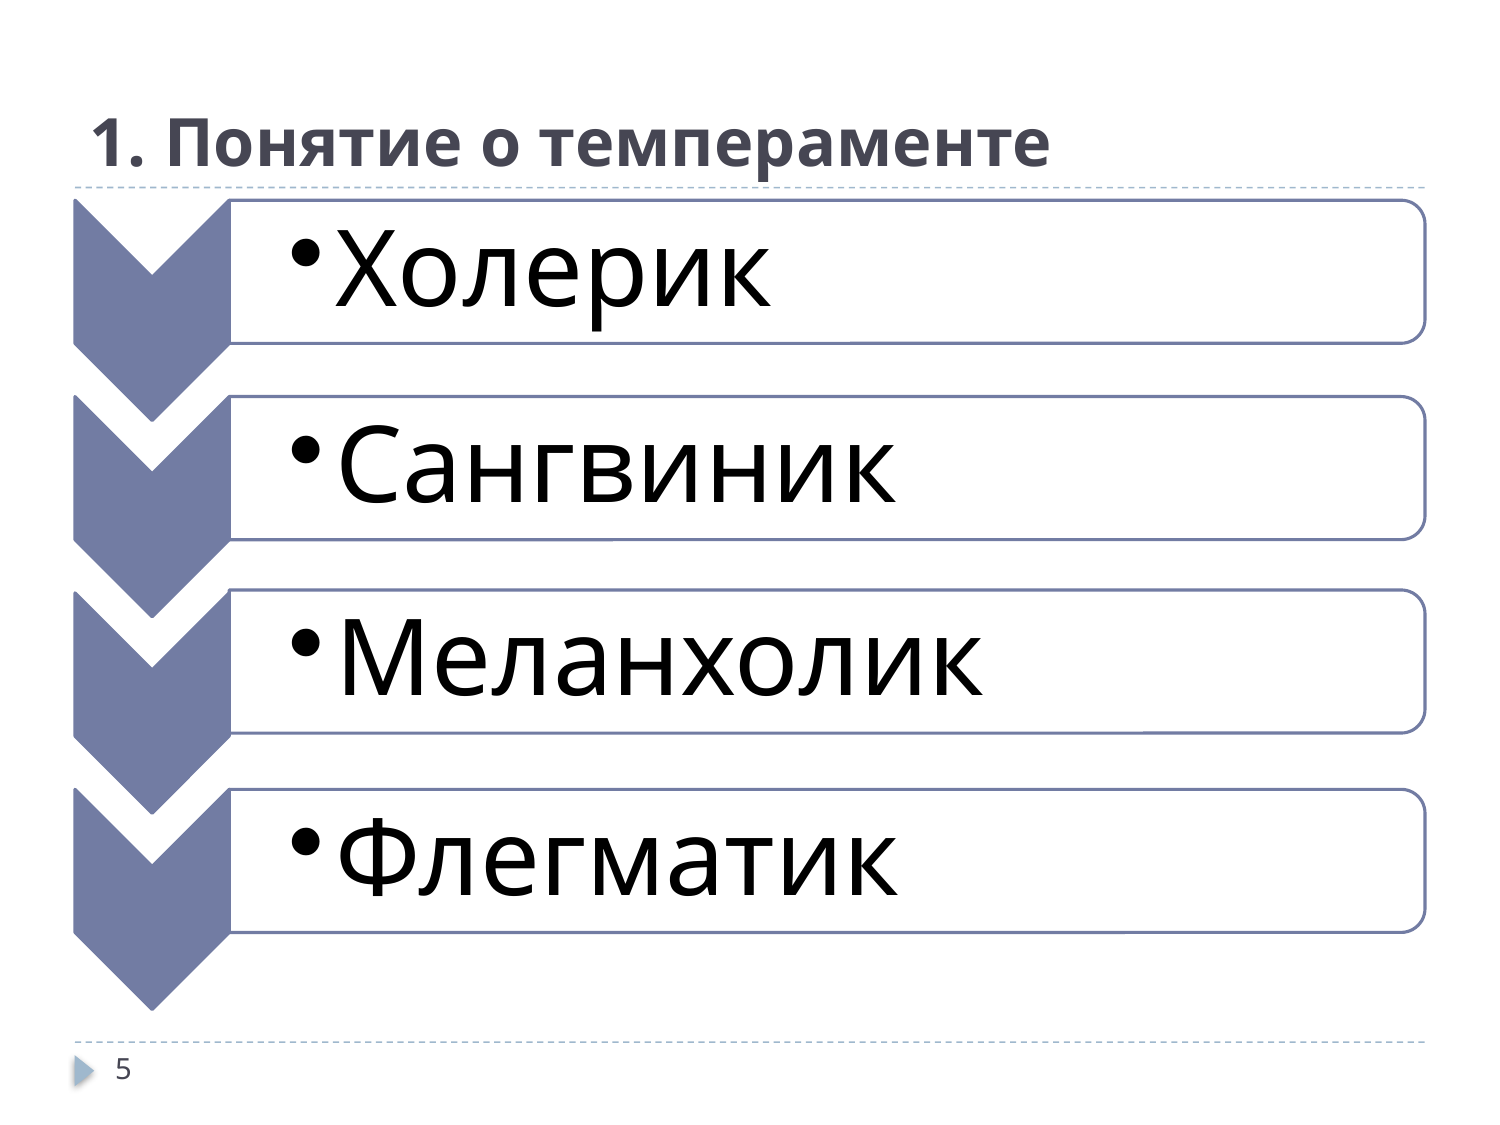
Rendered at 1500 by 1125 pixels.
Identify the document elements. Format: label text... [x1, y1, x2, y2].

slide_number 5 [100, 1042, 426, 1103]
title 1. Понятие о темпераменте [75, 24, 1425, 188]
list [74, 199, 1426, 1011]
